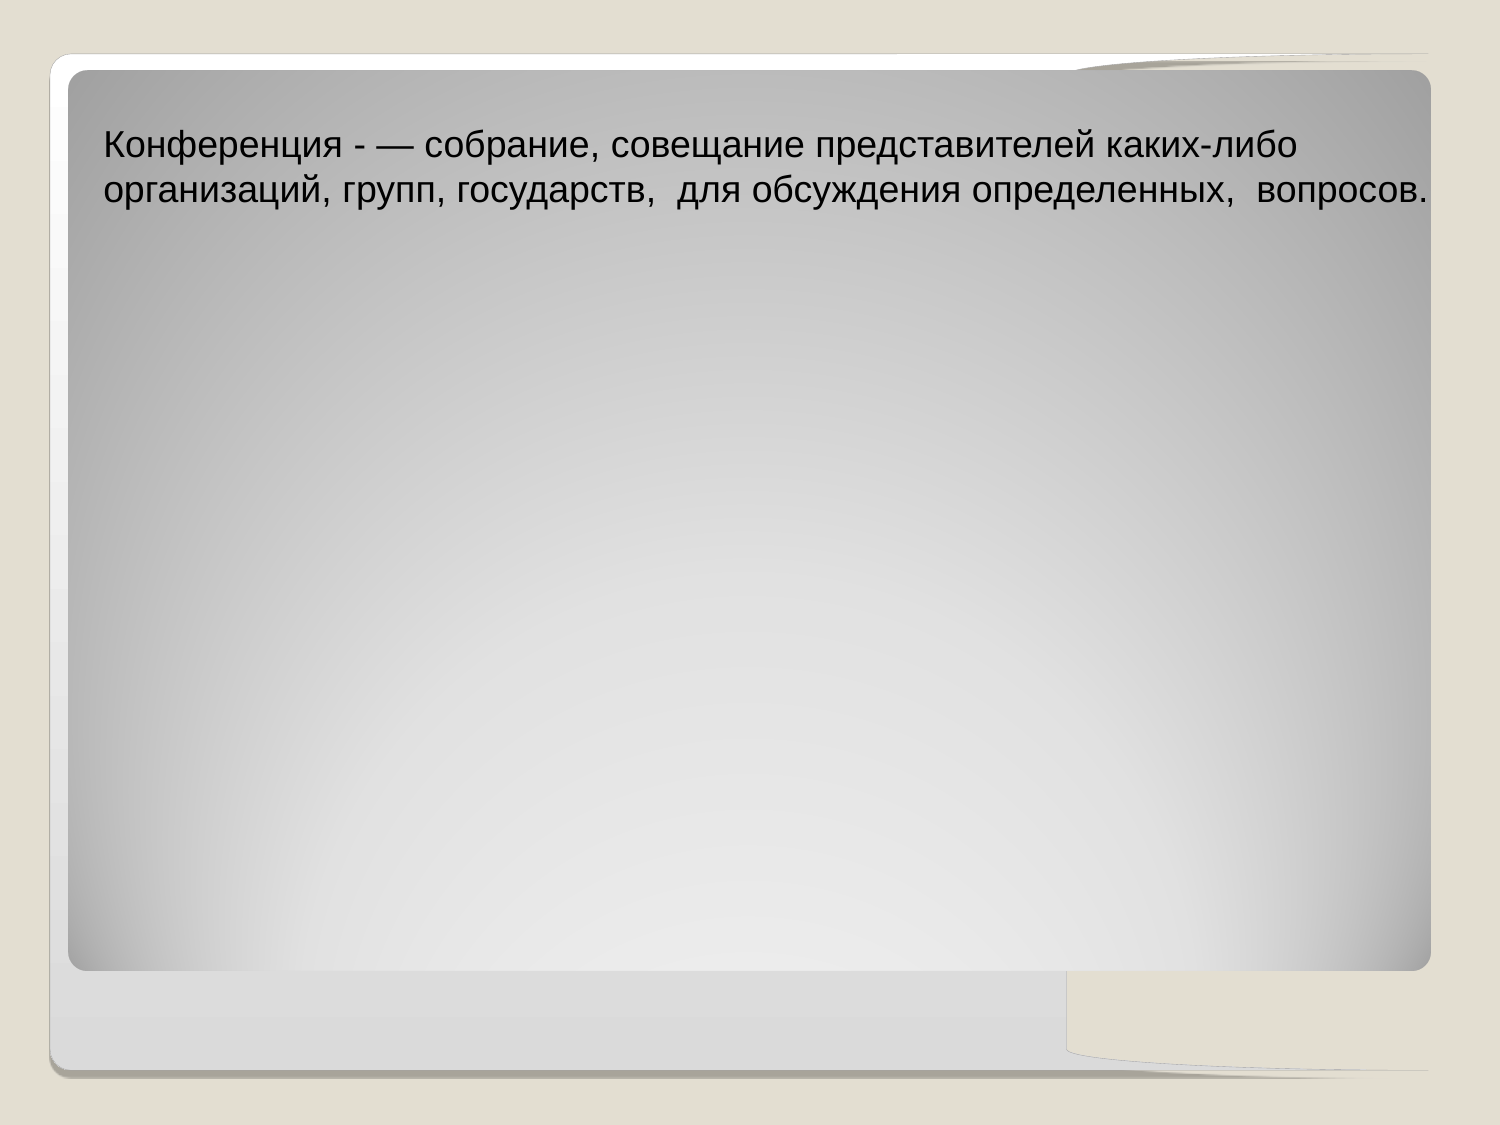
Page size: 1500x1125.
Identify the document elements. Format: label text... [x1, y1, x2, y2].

text_box Конференция - — собрание, совещание представителей каких-либо организаций, групп, государств, для обсуждения определенных, вопросов. [88, 112, 1472, 296]
picture [67, 69, 1432, 972]
